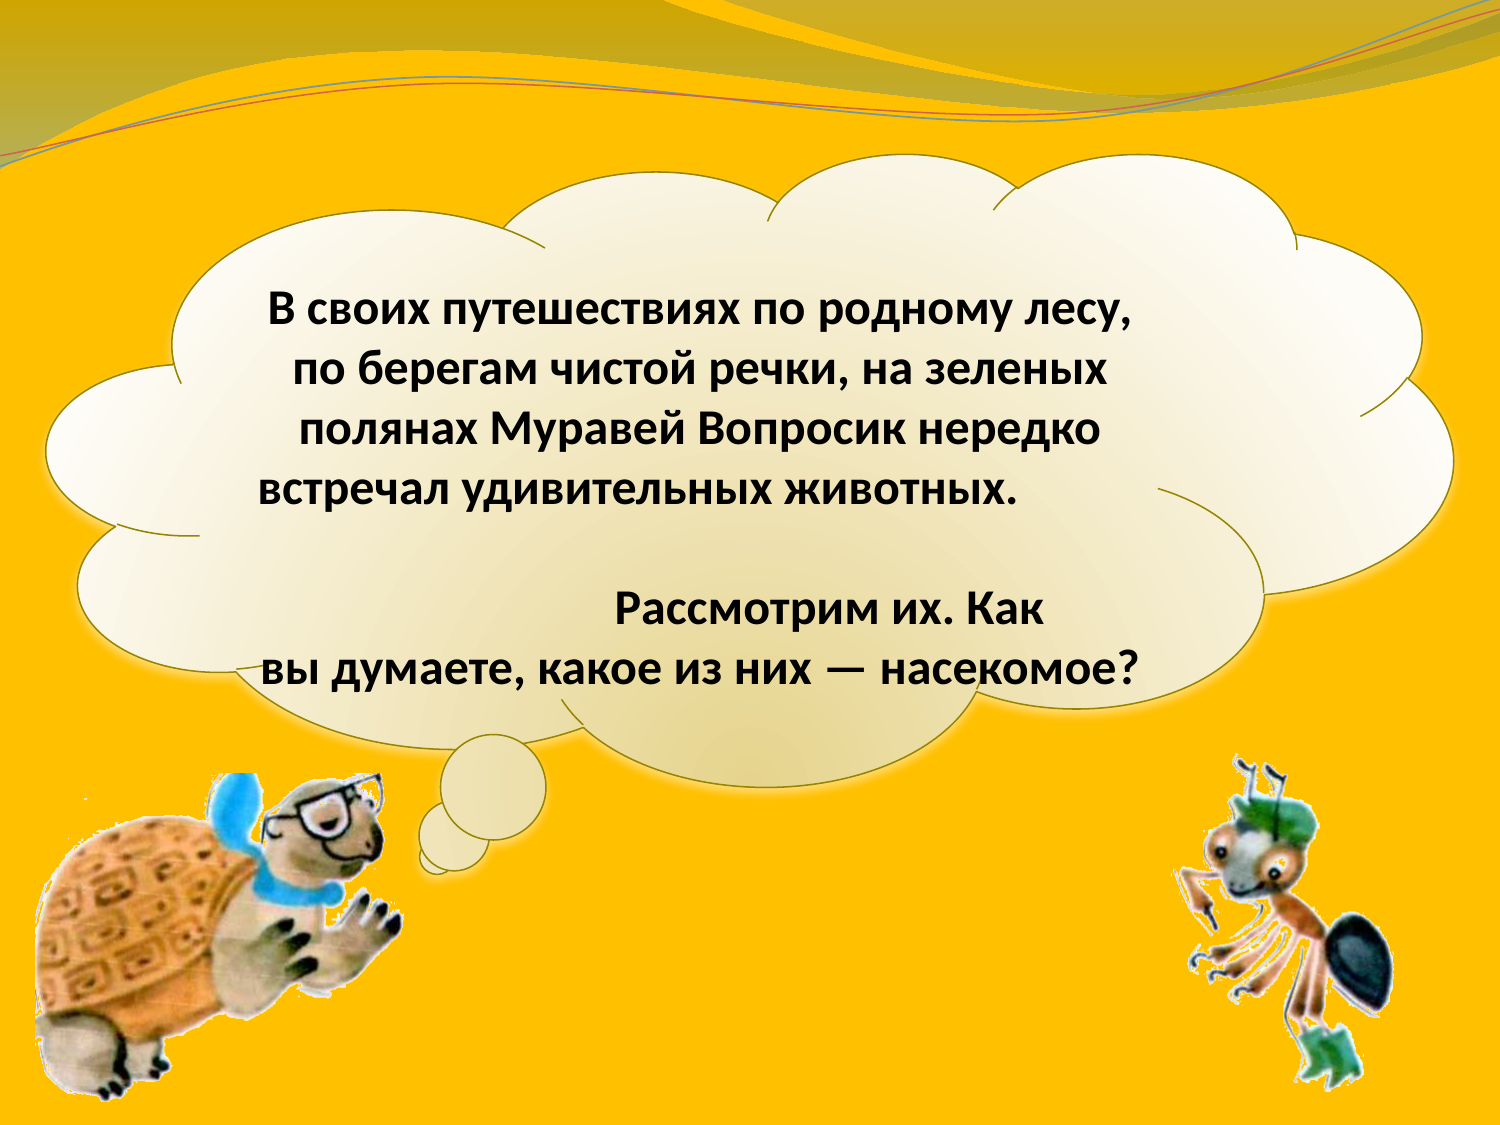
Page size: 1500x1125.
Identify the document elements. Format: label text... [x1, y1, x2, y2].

text_box паук [411, 827, 417, 871]
text_box В своих путешествиях по родному лесу, по берегам чистой речки, на зеленых полянах Муравей Вопросик нередко встречал удивительных животных. Рассмотрим их. Как вы думаете, какое из них — насекомое? [44, 153, 1455, 876]
picture [1171, 749, 1404, 1102]
picture [34, 773, 411, 1110]
